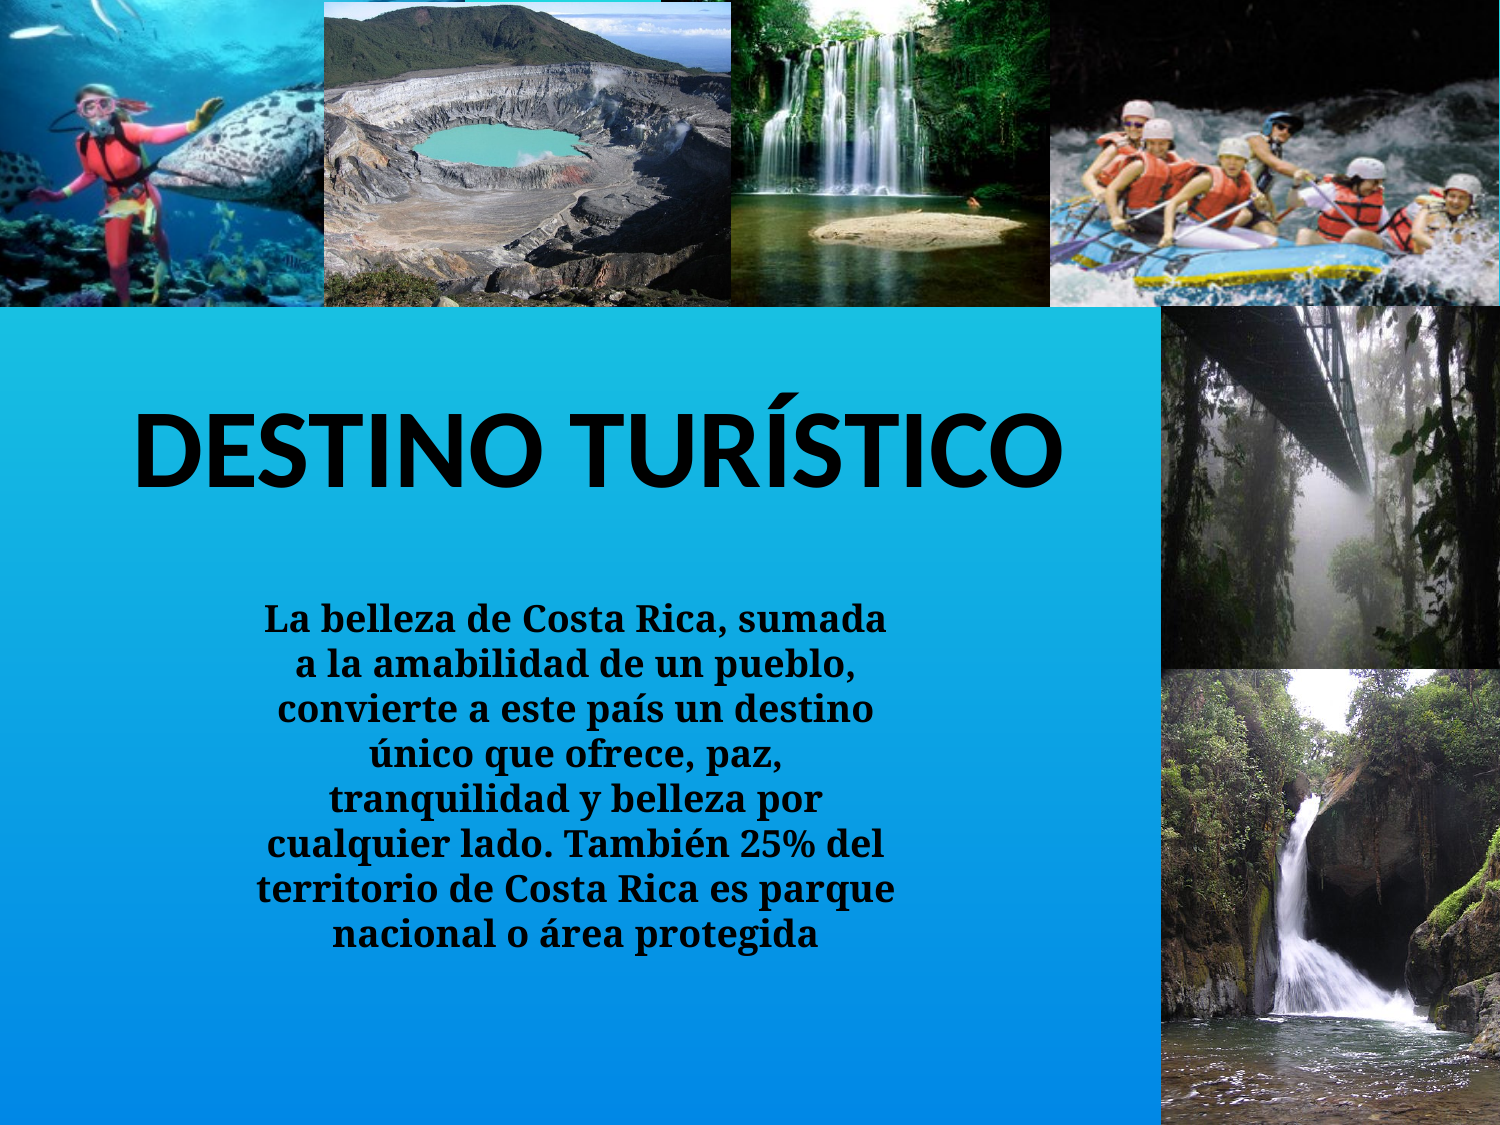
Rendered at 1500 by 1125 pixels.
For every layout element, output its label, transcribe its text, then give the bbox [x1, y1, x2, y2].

picture [0, 0, 1500, 1125]
picture [1155, 891, 1159, 902]
text_box destino turístico [117, 367, 1081, 518]
text_box La belleza de Costa Rica, sumada a la amabilidad de un pueblo, convierte a este país un destino único que ofrece, paz, tranquilidad y belleza por cualquier lado. También 25% del territorio de Costa Rica es parque nacional o área protegida [234, 587, 918, 963]
